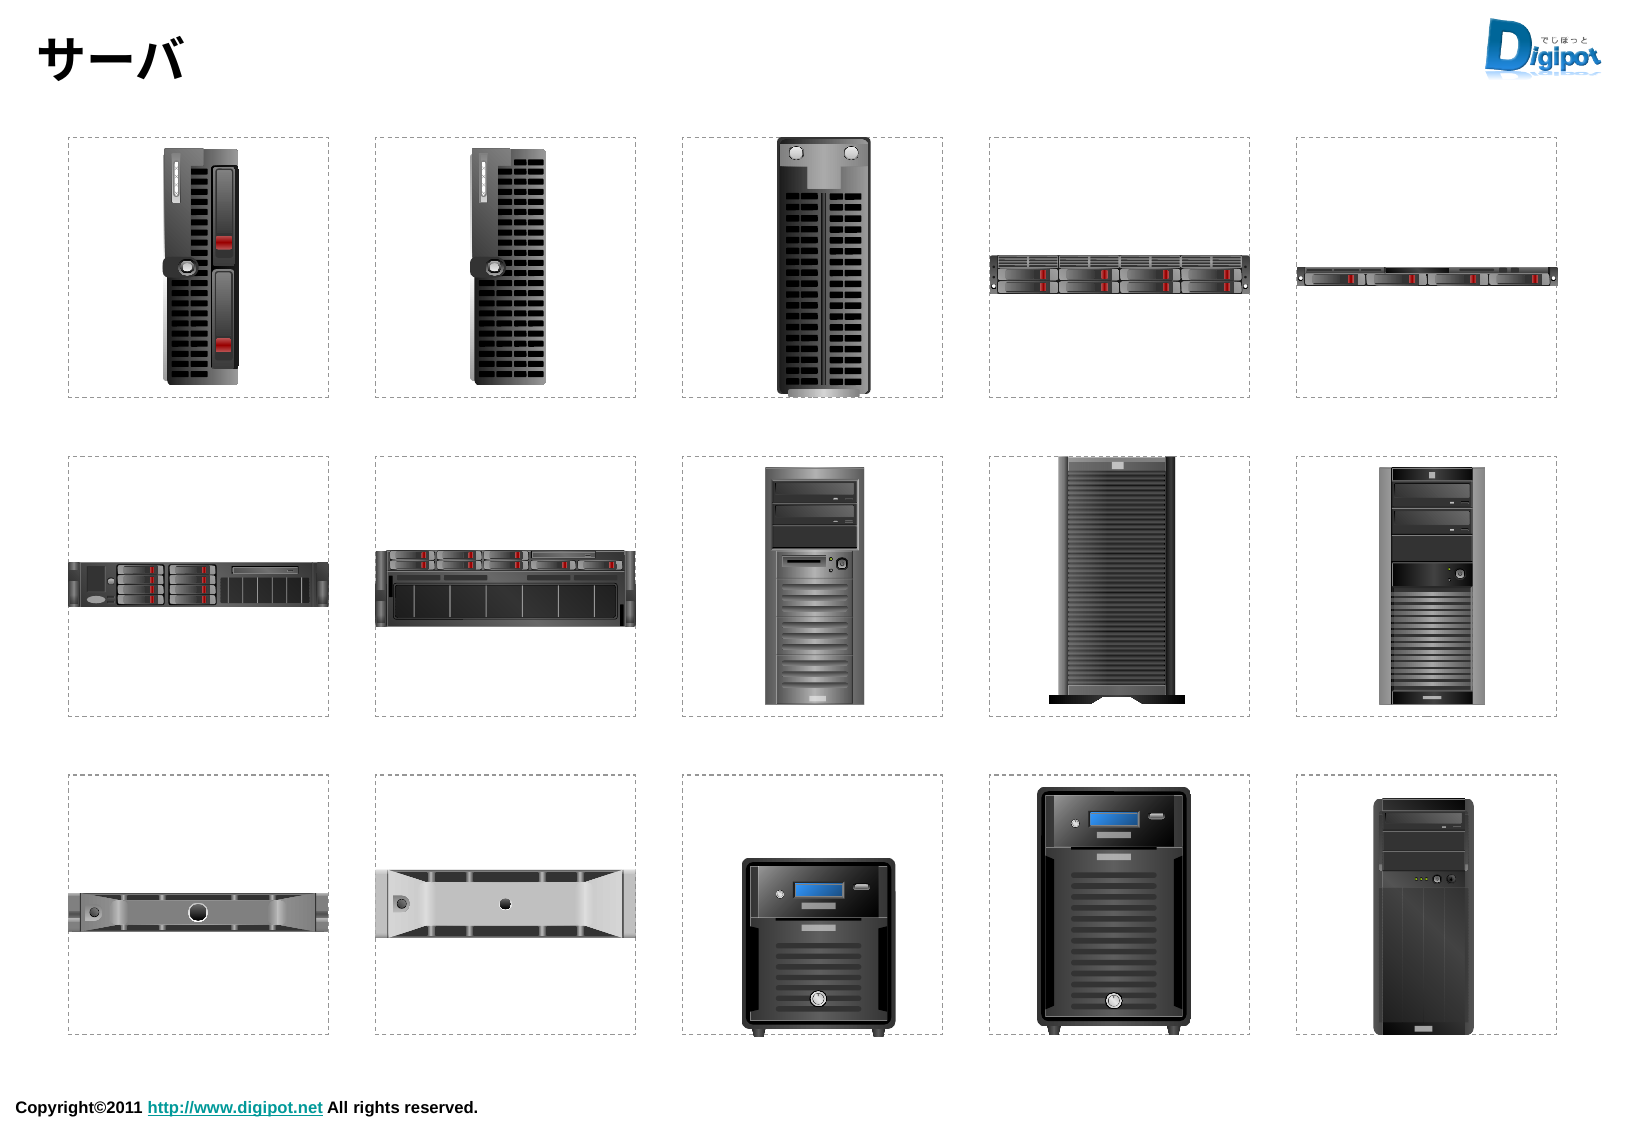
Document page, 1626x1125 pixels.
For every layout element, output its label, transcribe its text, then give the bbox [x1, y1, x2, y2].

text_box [375, 869, 636, 938]
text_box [777, 137, 871, 398]
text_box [469, 148, 547, 386]
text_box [1036, 786, 1191, 1035]
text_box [68, 893, 328, 932]
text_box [765, 467, 865, 705]
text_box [1296, 267, 1558, 286]
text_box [68, 562, 329, 607]
title サーバ [21, 19, 881, 98]
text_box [162, 148, 239, 386]
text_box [989, 255, 1250, 294]
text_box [741, 857, 896, 1038]
picture [1485, 18, 1602, 82]
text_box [1373, 798, 1474, 1035]
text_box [1379, 467, 1485, 705]
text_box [375, 550, 636, 627]
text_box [1048, 456, 1185, 705]
